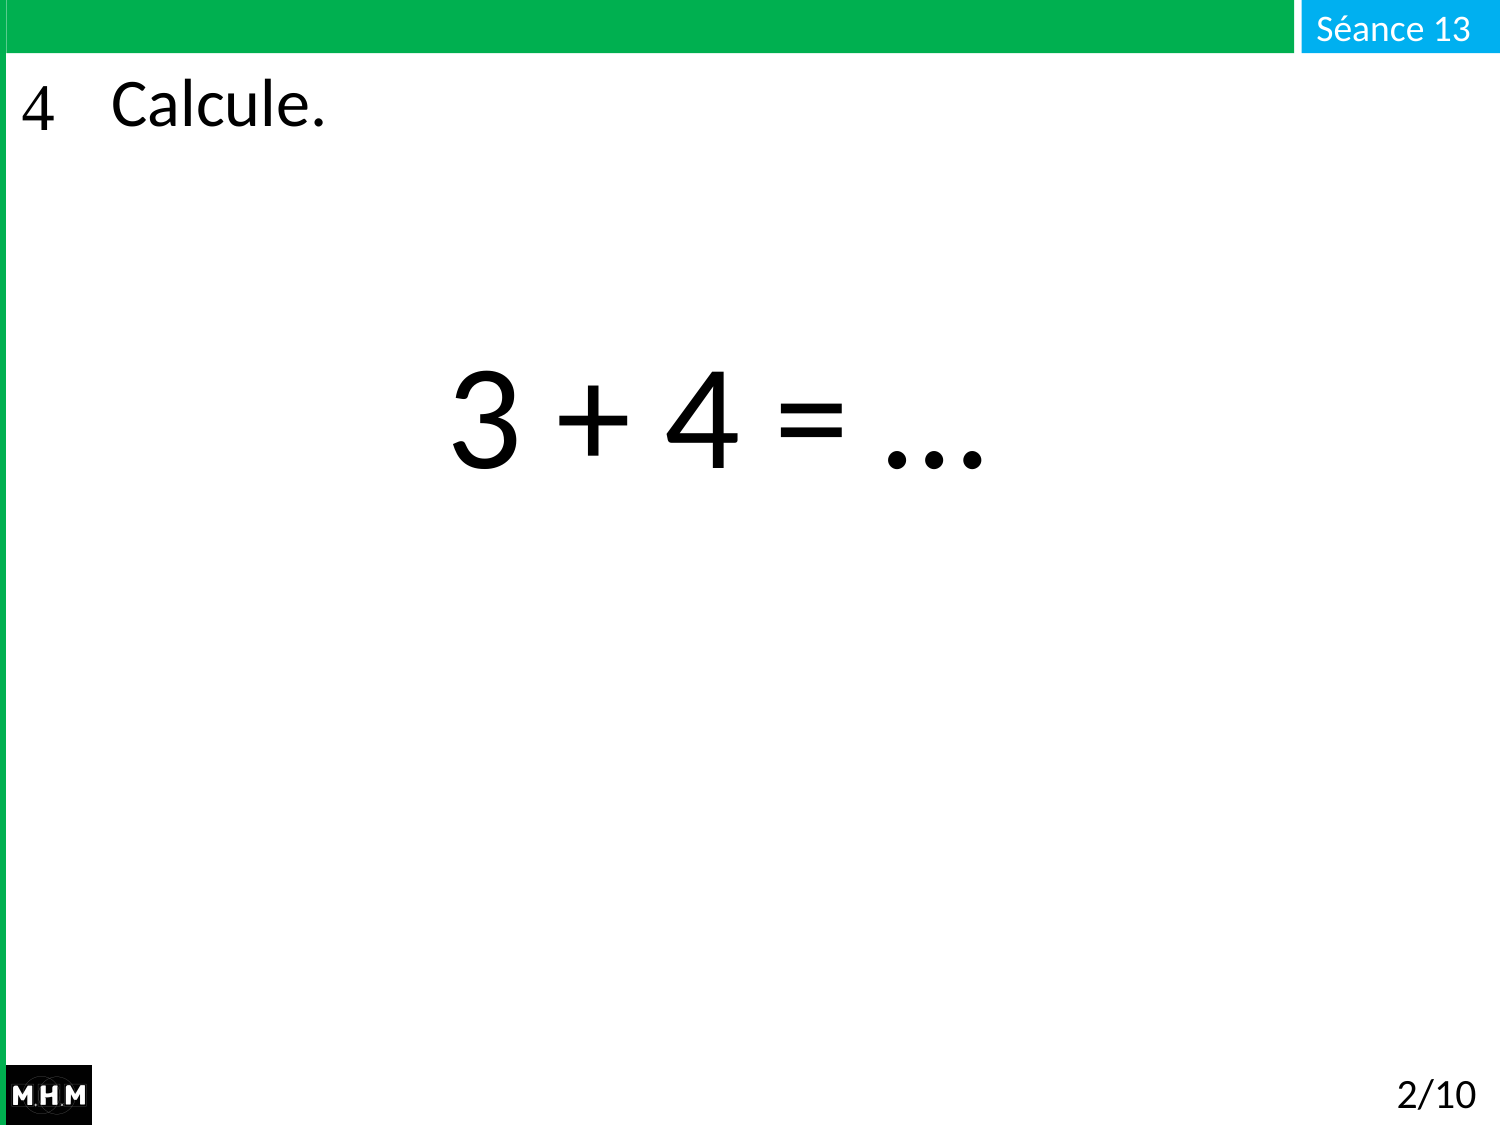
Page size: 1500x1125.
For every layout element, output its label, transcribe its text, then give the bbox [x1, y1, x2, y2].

title Calcule. [96, 60, 1391, 150]
text_box 3 + 4 = … [431, 311, 1069, 507]
picture [6, 1065, 92, 1125]
list 2/10 [1373, 1064, 1500, 1125]
